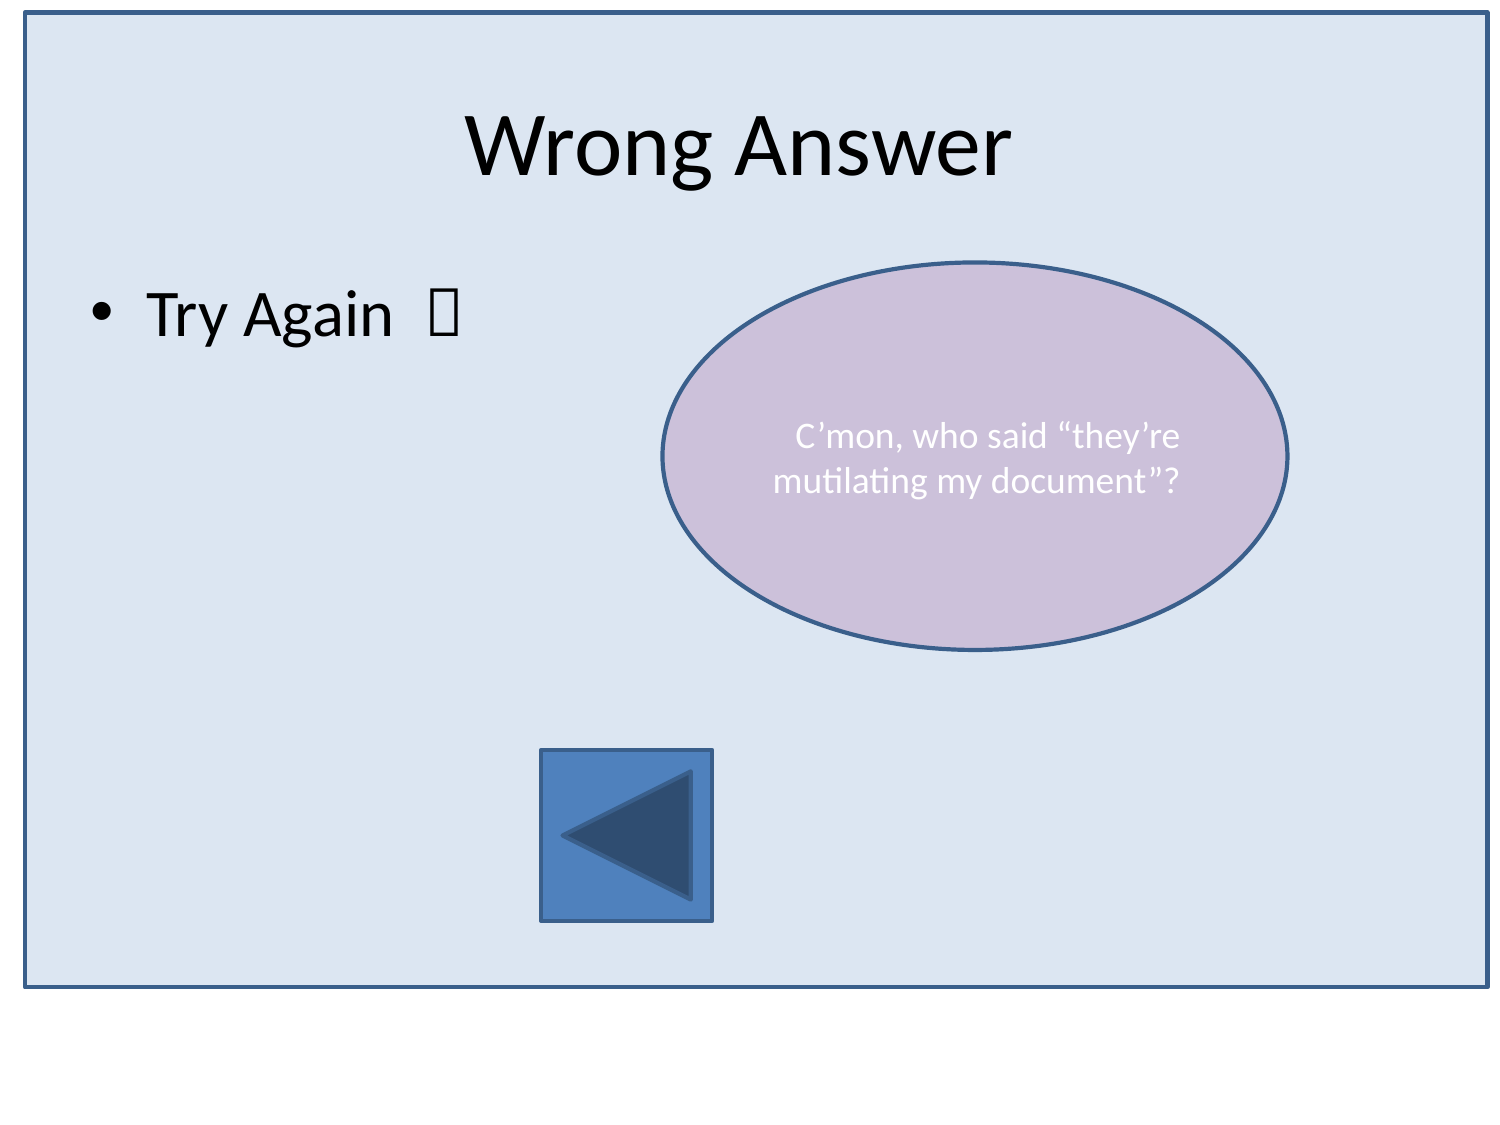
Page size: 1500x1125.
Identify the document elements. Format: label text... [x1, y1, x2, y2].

list Try Again  [75, 262, 1425, 1005]
text_box C’mon, who said “they’re mutilating my document”? [660, 260, 1290, 653]
text_box [23, 10, 1490, 989]
title Wrong Answer [75, 45, 1425, 233]
text_box [539, 748, 714, 923]
